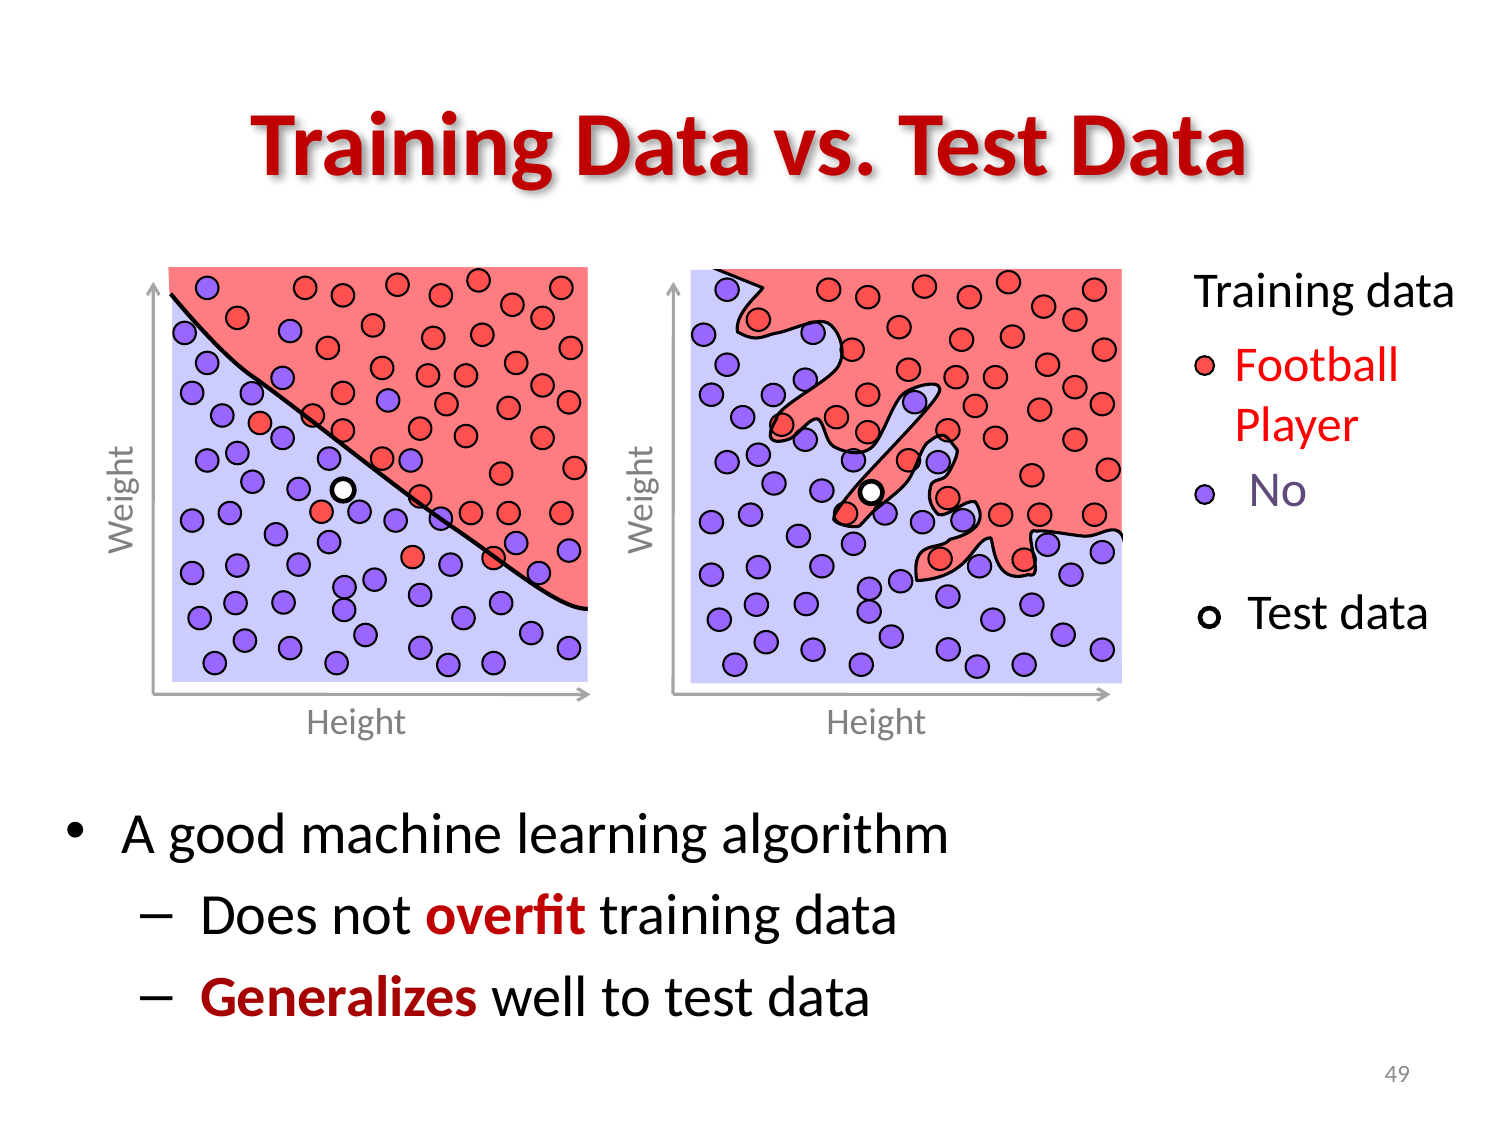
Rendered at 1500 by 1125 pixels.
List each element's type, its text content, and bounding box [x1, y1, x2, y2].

slide_number 49 [1074, 1042, 1425, 1103]
list A good machine learning algorithm Does not overfit training data Generalizes well to test data [50, 787, 1400, 1088]
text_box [87, 206, 1476, 751]
title Training Data vs. Test Data [75, 45, 1425, 233]
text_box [607, 208, 1186, 751]
